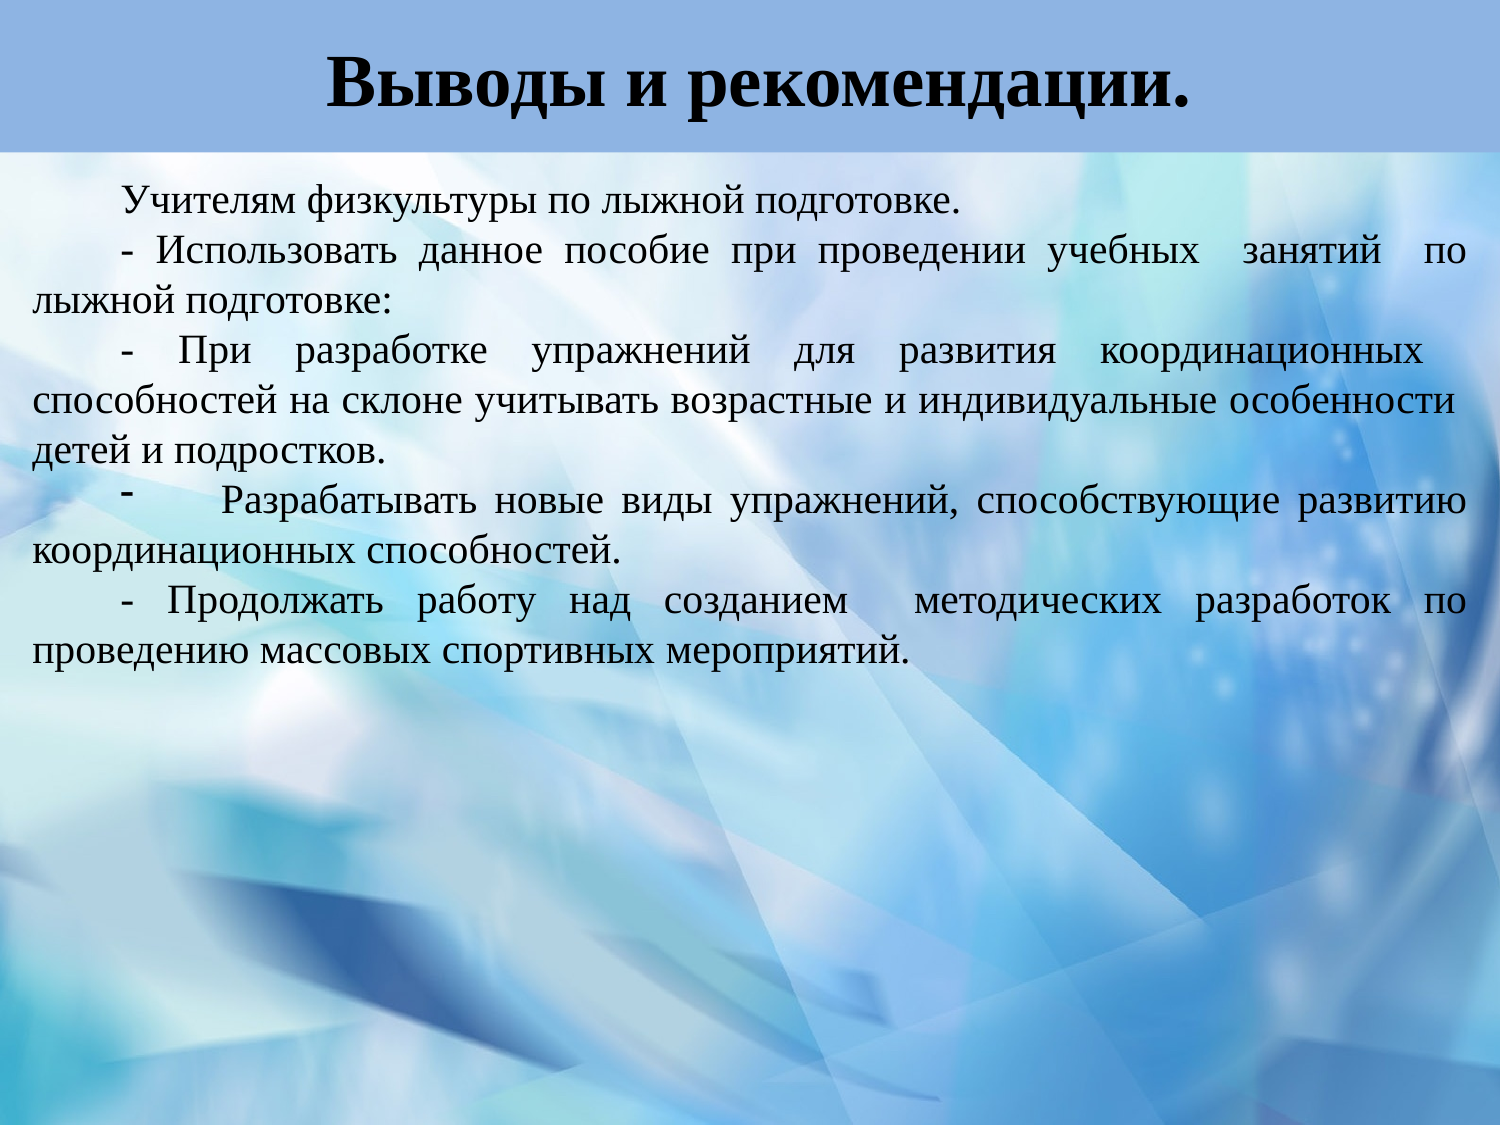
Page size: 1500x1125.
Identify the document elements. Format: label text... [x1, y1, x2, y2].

picture [0, 153, 1500, 1125]
title Выводы и рекомендации. [0, 0, 1500, 153]
subtitle Учителям физкультуры по лыжной подготовке. - Использовать данное пособие при проведении учебных занятий по лыжной подготовке: - При разработке упражнений для развития координационных способностей на склоне учитывать возрастные и индивидуальные особенности детей и подростков. Разрабатывать новые виды упражнений, способствующие развитию координационных способностей. - Продолжать работу над созданием методических разработок по проведению массовых спортивных мероприятий. [17, 164, 1483, 1125]
